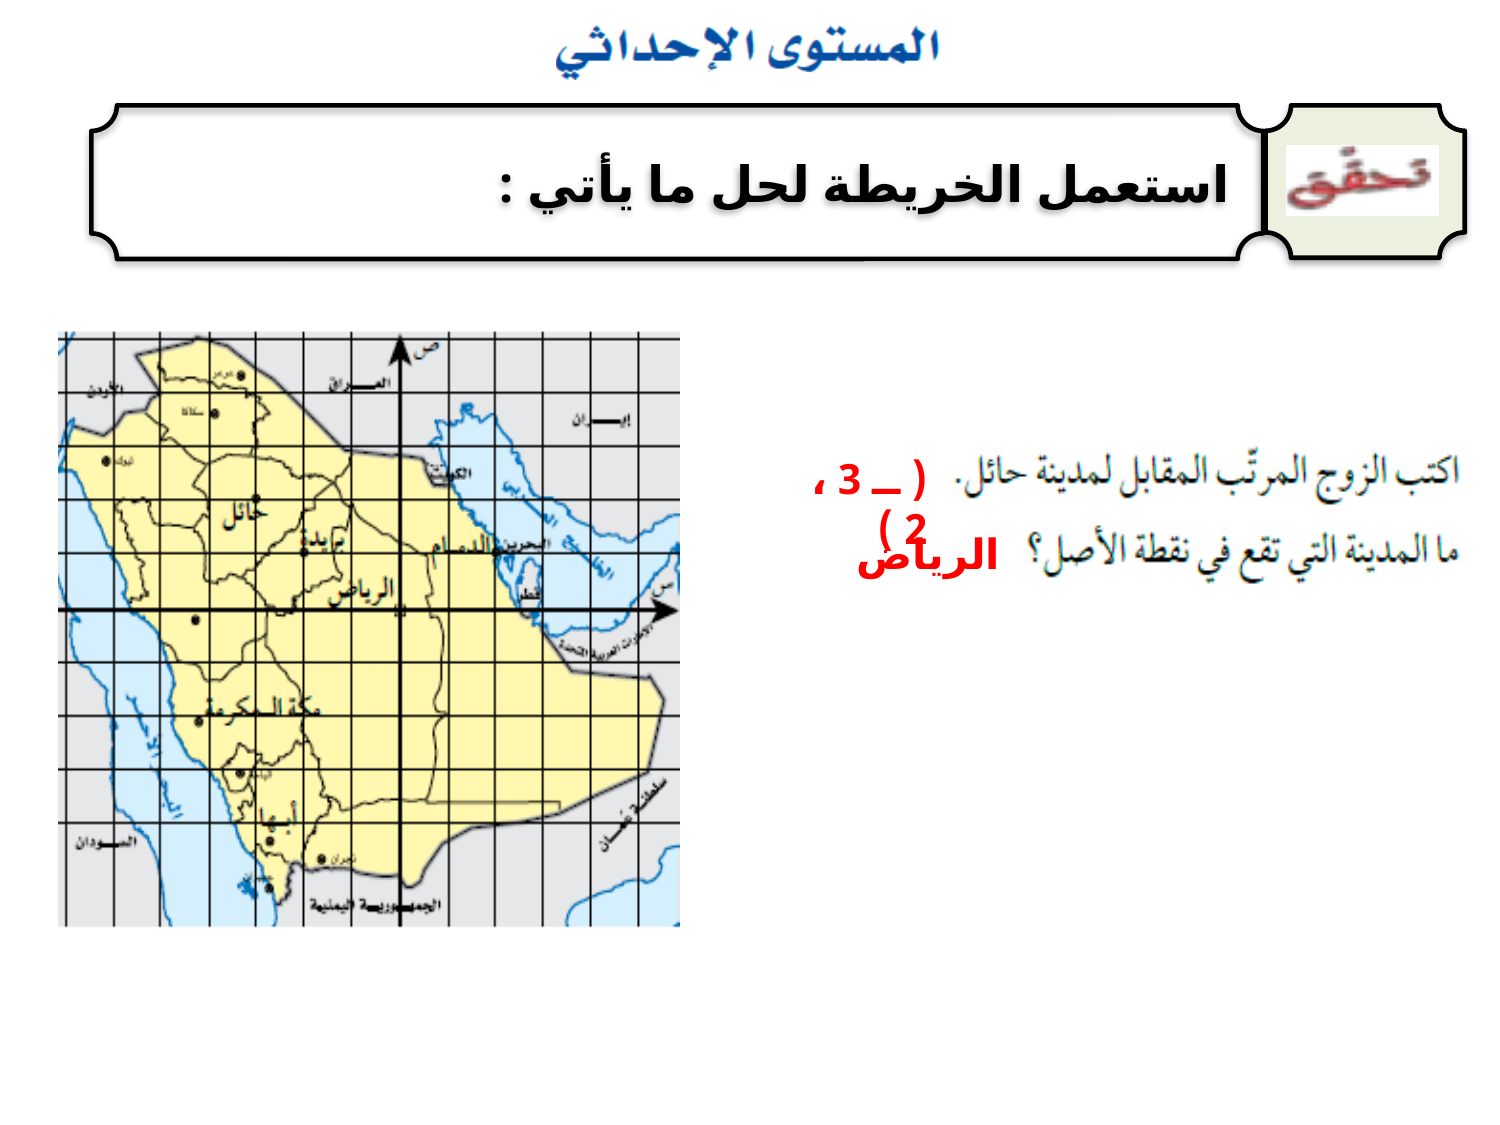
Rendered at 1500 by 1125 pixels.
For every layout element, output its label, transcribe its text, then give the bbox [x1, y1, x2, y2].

picture [58, 327, 680, 938]
picture [555, 23, 944, 80]
text_box ( ــ 3 ، 2 ) [749, 445, 943, 561]
picture [950, 445, 1466, 587]
text_box الرياض [822, 520, 945, 586]
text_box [91, 105, 1466, 260]
